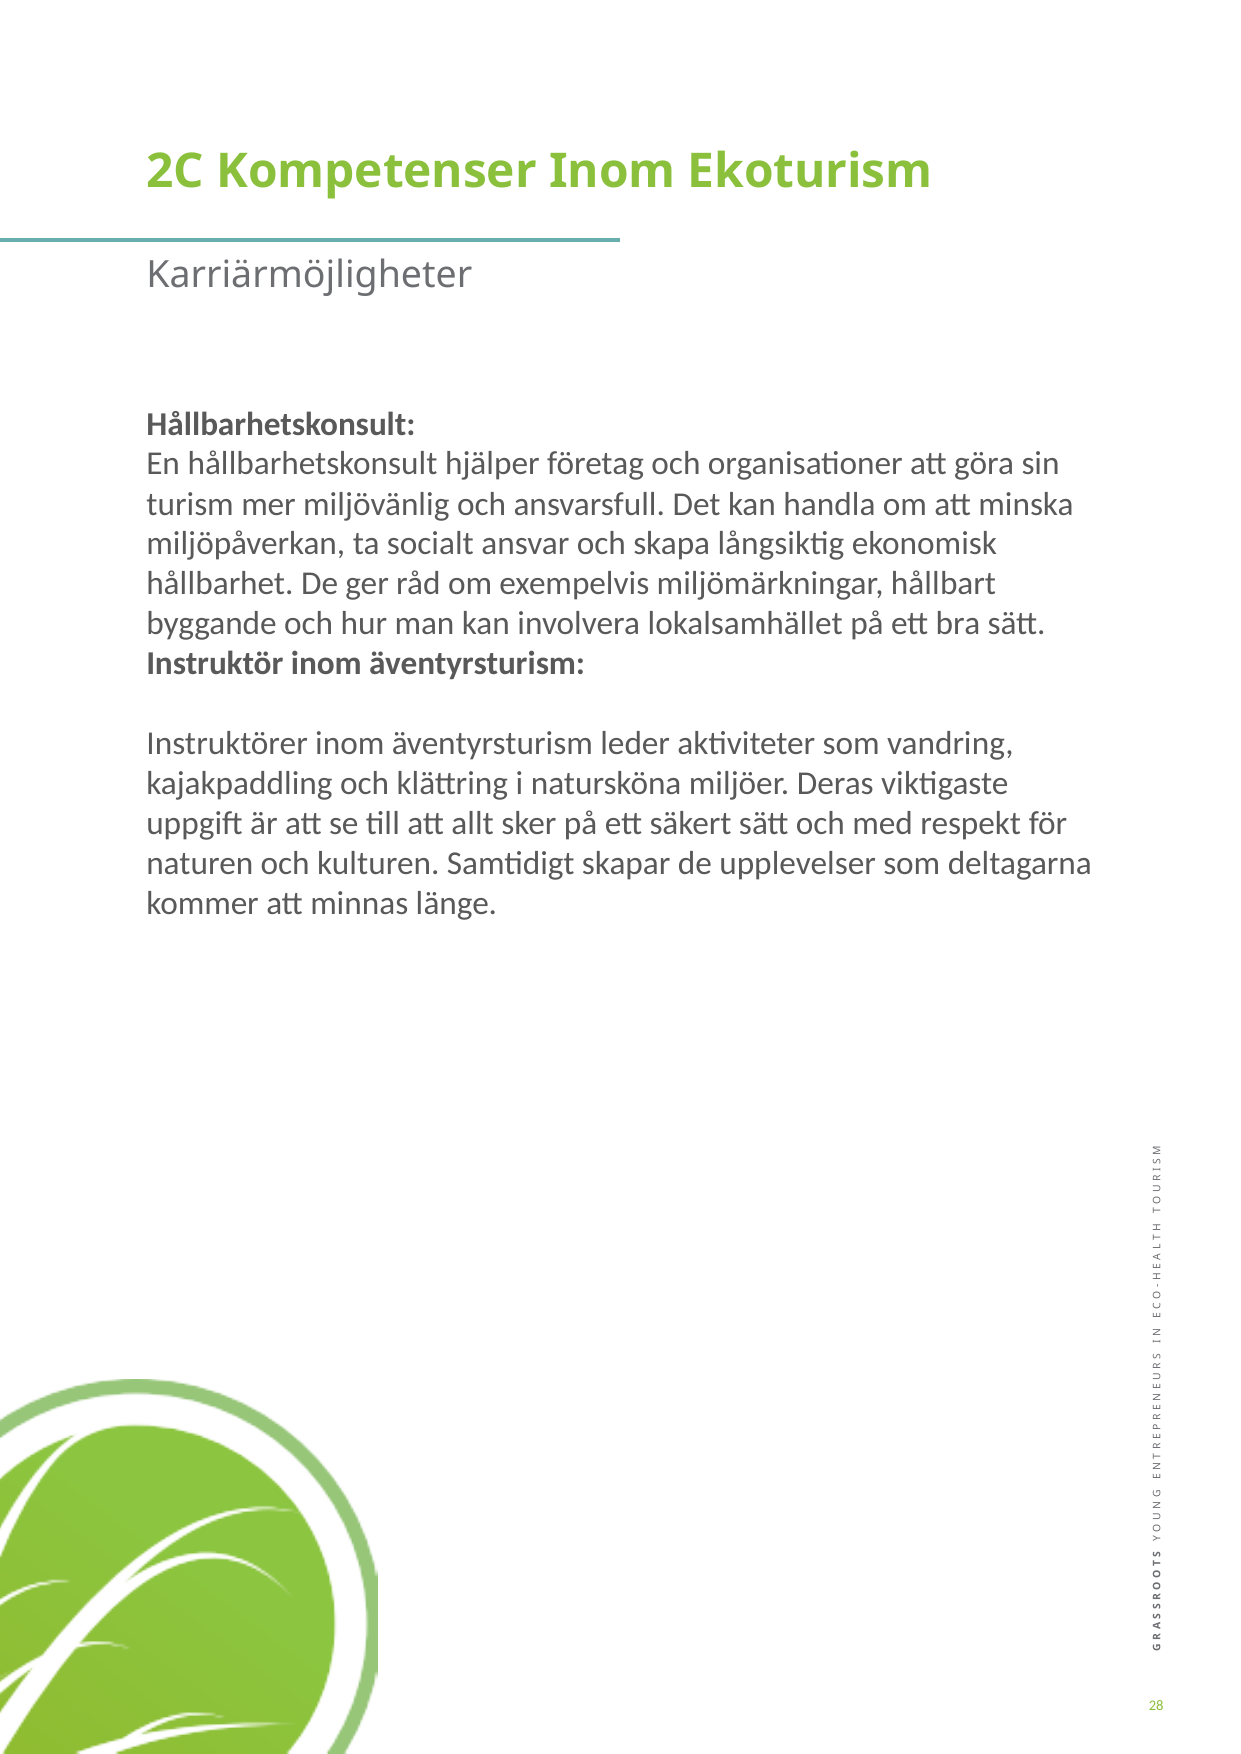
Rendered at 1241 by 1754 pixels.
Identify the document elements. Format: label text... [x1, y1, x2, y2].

slide_number 28 [1125, 1666, 1187, 1743]
list Karriärmöjligheter [131, 242, 1109, 371]
list Hållbarhetskonsult: En hållbarhetskonsult hjälper företag och organisationer att göra sin turism mer miljövänlig och ansvarsfull. Det kan handla om att minska miljöpåverkan, ta socialt ansvar och skapa långsiktig ekonomisk hållbarhet. De ger råd om exempelvis miljömärkningar, hållbart byggande och hur man kan involvera lokalsamhället på ett bra sätt. Instruktör inom äventyrsturism: Instruktörer inom äventyrsturism leder aktiviteter som vandring, kajakpaddling och klättring i natursköna miljöer. Deras viktigaste uppgift är att se till att allt sker på ett säkert sätt och med respekt för naturen och kulturen. Samtidigt skapar de upplevelser som deltagarna kommer att minnas länge. [131, 394, 1109, 1609]
list 2C Kompetenser Inom Ekoturism [131, 132, 1109, 242]
